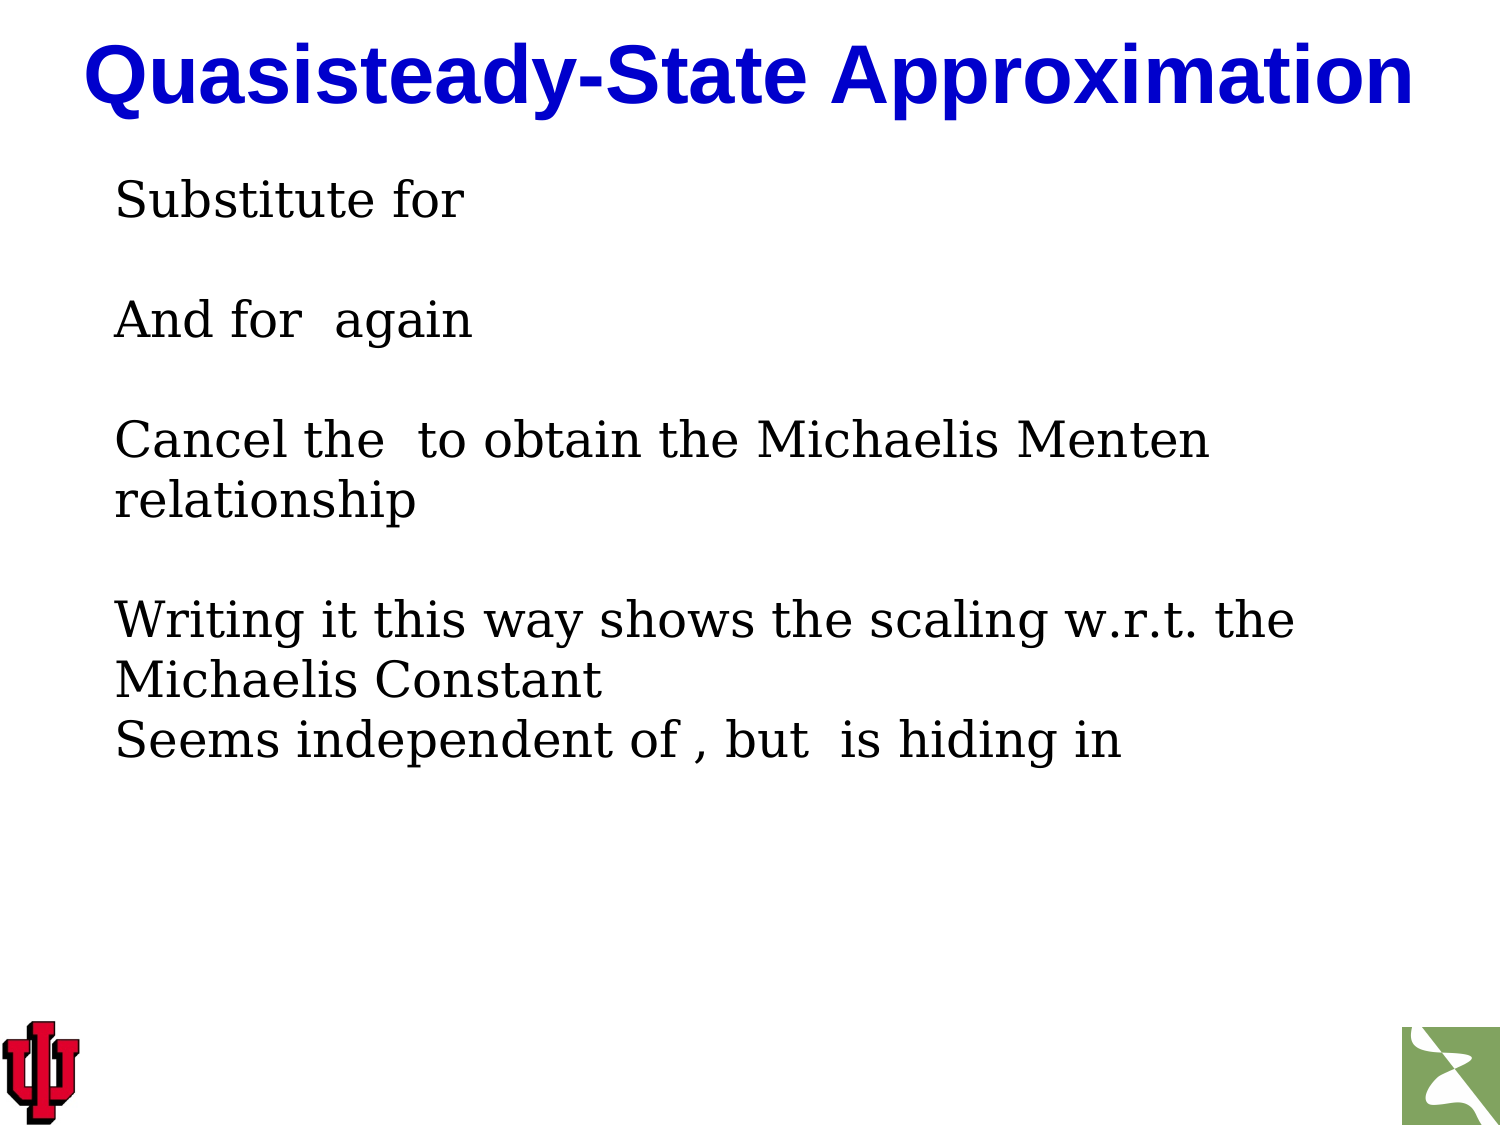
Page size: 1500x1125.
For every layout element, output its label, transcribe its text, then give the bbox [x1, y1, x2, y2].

picture [1402, 1027, 1500, 1125]
title Quasisteady-State Approximation [0, 2, 1500, 112]
text_box [0, 556, 1500, 663]
picture [0, 1020, 80, 1125]
text_box [0, 112, 1500, 478]
